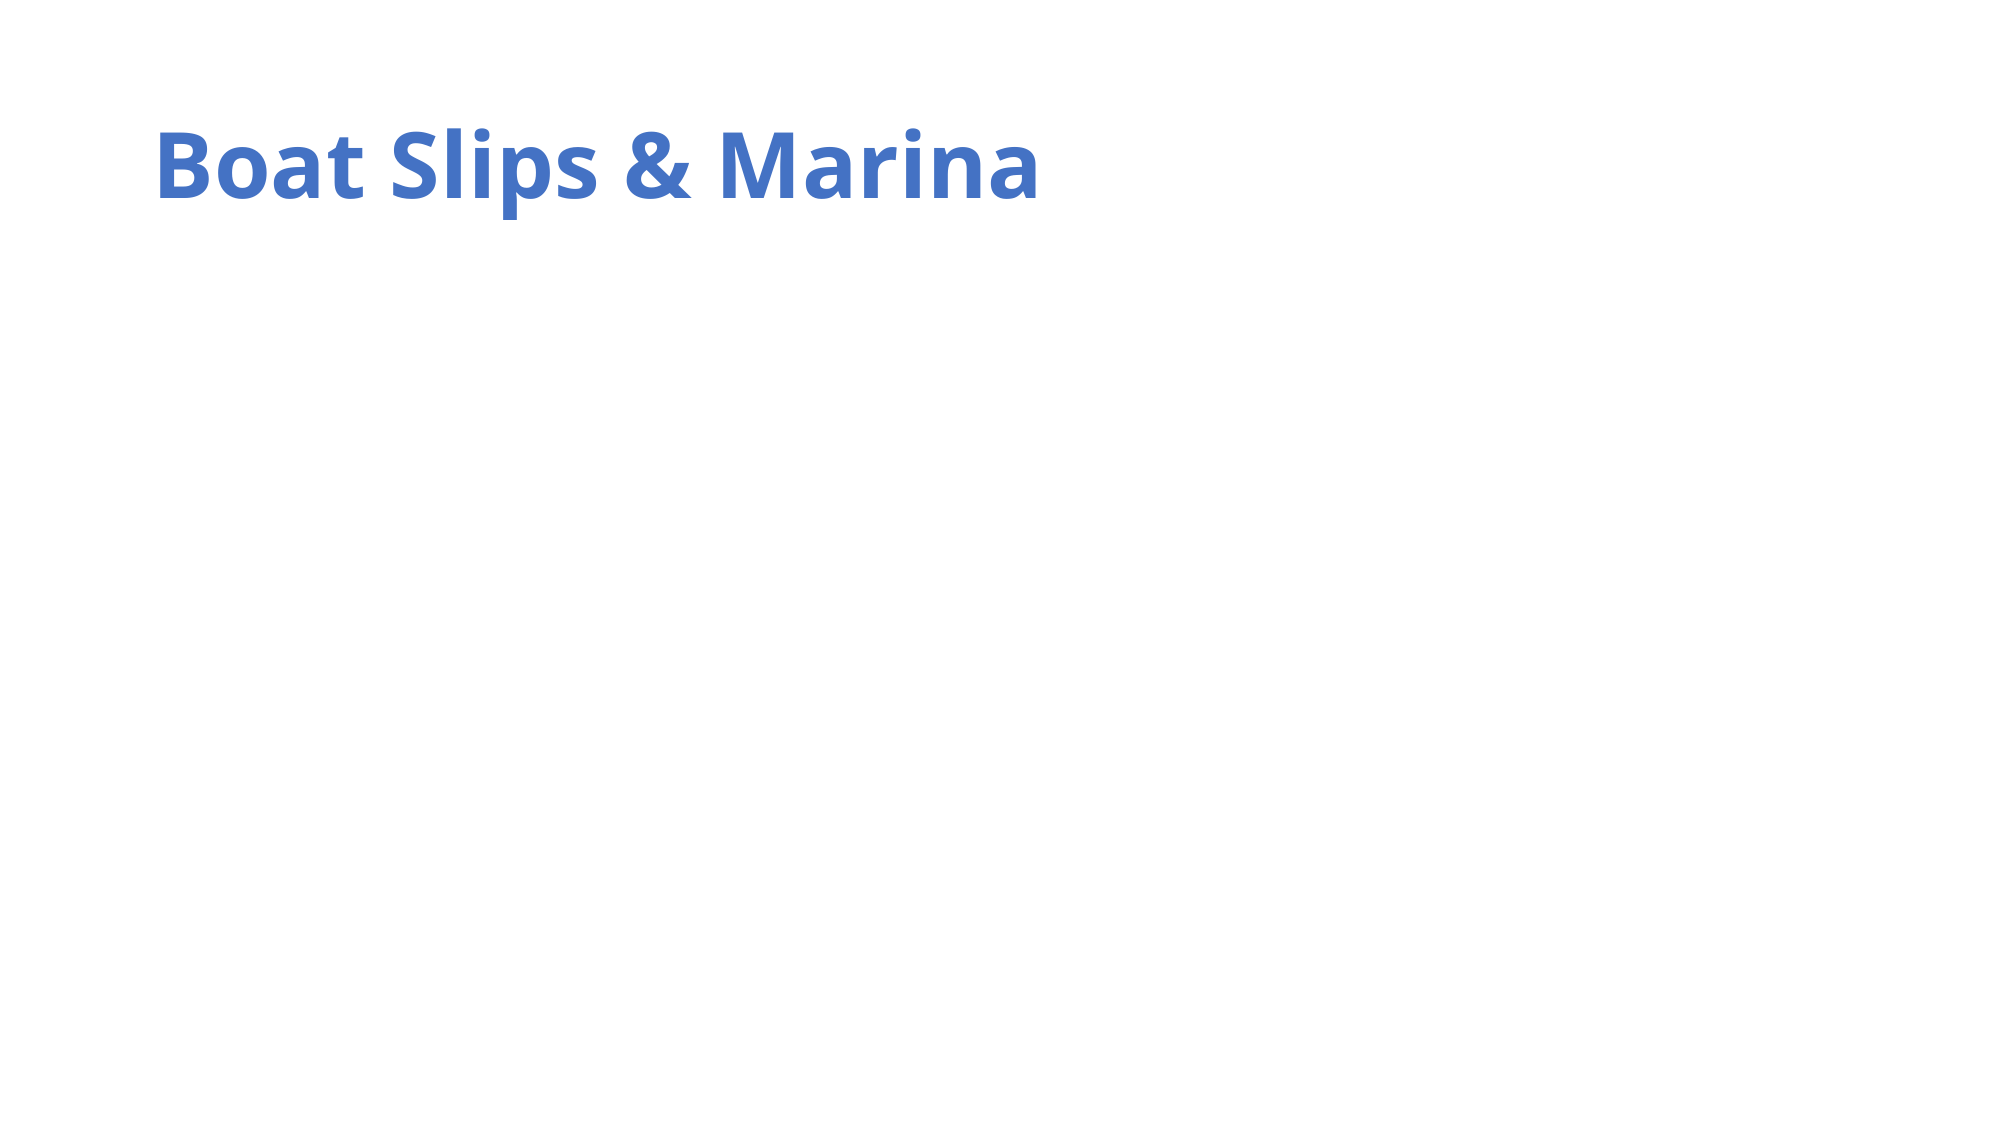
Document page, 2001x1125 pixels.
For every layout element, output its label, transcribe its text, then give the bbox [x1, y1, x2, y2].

title Boat Slips & Marina [137, 59, 1863, 278]
